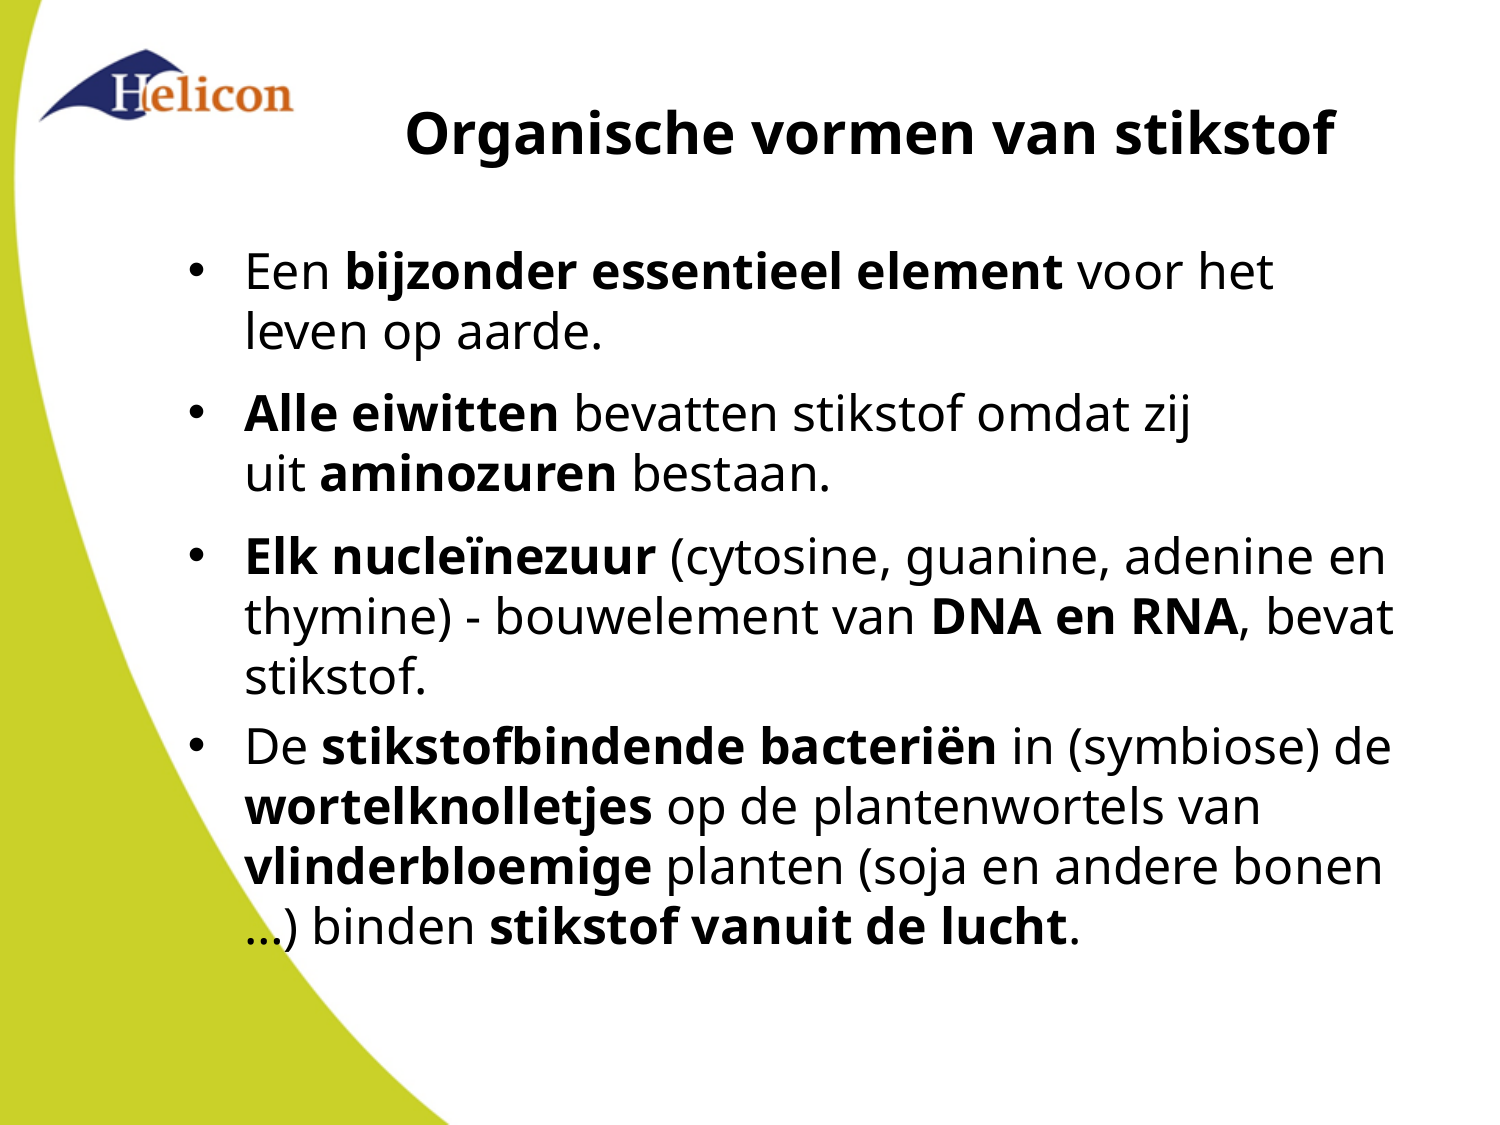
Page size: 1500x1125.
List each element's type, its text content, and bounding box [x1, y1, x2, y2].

picture [0, 0, 1500, 1125]
list Een bijzonder essentieel element voor het leven op aarde. Alle eiwitten bevatten stikstof omdat zij uit aminozuren bestaan. Elk nucleïnezuur (cytosine, guanine, adenine en thymine) - bouwelement van DNA en RNA, bevat stikstof. De stikstofbindende bacteriën in (symbiose) de wortelknolletjes op de plantenwortels van vlinderbloemige planten (soja en andere bonen …) binden stikstof vanuit de lucht. [172, 231, 1415, 1041]
title Organische vormen van stikstof [324, 78, 1415, 185]
